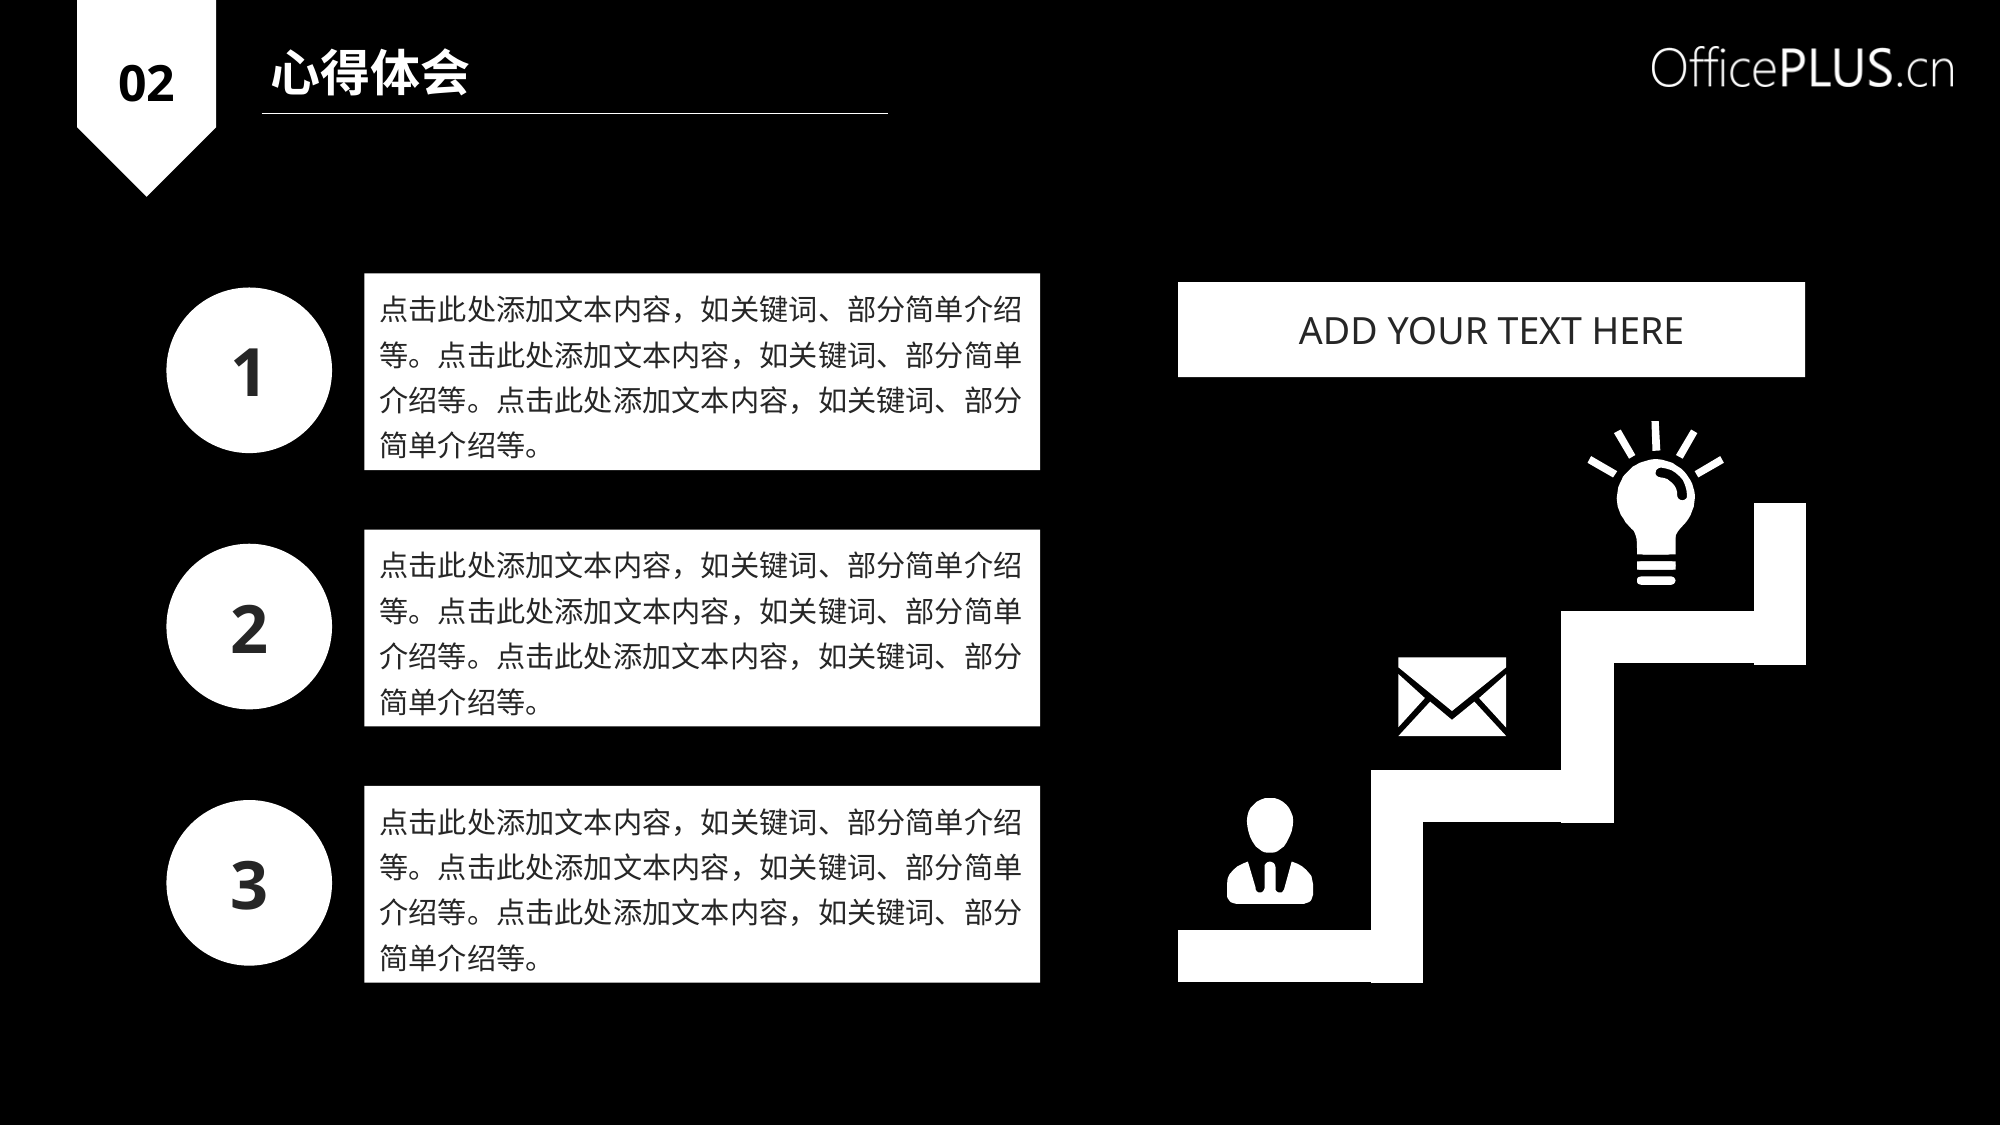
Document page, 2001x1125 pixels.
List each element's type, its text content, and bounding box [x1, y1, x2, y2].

list 02 [96, 50, 197, 120]
text_box 3 [165, 798, 334, 967]
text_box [1587, 421, 1724, 585]
picture [1652, 46, 1953, 87]
list 心得体会 [255, 40, 881, 104]
text_box 点击此处添加文本内容，如关键词、部分简单介绍等。点击此处添加文本内容，如关键词、部分简单介绍等。点击此处添加文本内容，如关键词、部分简单介绍等。 [364, 785, 1041, 983]
text_box 2 [165, 542, 334, 711]
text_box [1178, 502, 1781, 984]
text_box 点击此处添加文本内容，如关键词、部分简单介绍等。点击此处添加文本内容，如关键词、部分简单介绍等。点击此处添加文本内容，如关键词、部分简单介绍等。 [364, 273, 1041, 471]
text_box 点击此处添加文本内容，如关键词、部分简单介绍等。点击此处添加文本内容，如关键词、部分简单介绍等。点击此处添加文本内容，如关键词、部分简单介绍等。 [364, 529, 1041, 727]
text_box ADD YOUR TEXT HERE [1177, 281, 1806, 378]
text_box 1 [165, 286, 334, 455]
